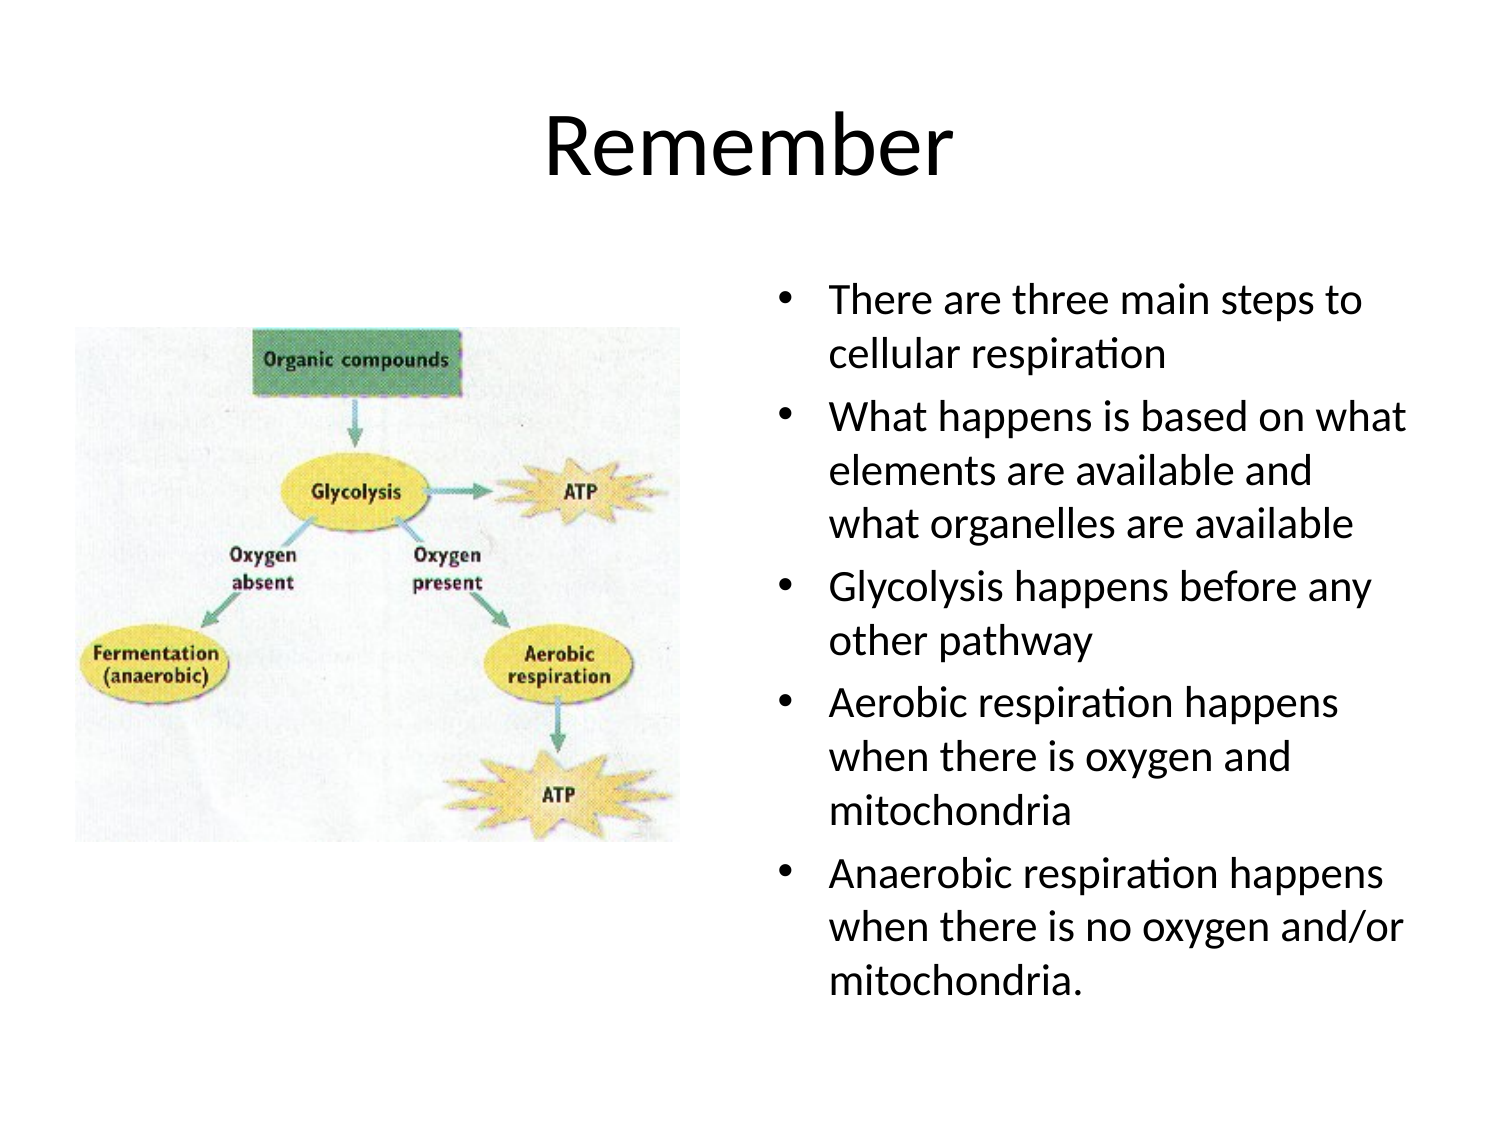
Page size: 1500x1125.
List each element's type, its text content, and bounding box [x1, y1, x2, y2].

picture [74, 327, 680, 842]
title Remember [75, 45, 1425, 233]
list There are three main steps to cellular respiration What happens is based on what elements are available and what organelles are available Glycolysis happens before any other pathway Aerobic respiration happens when there is oxygen and mitochondria Anaerobic respiration happens when there is no oxygen and/or mitochondria. [762, 262, 1425, 1063]
